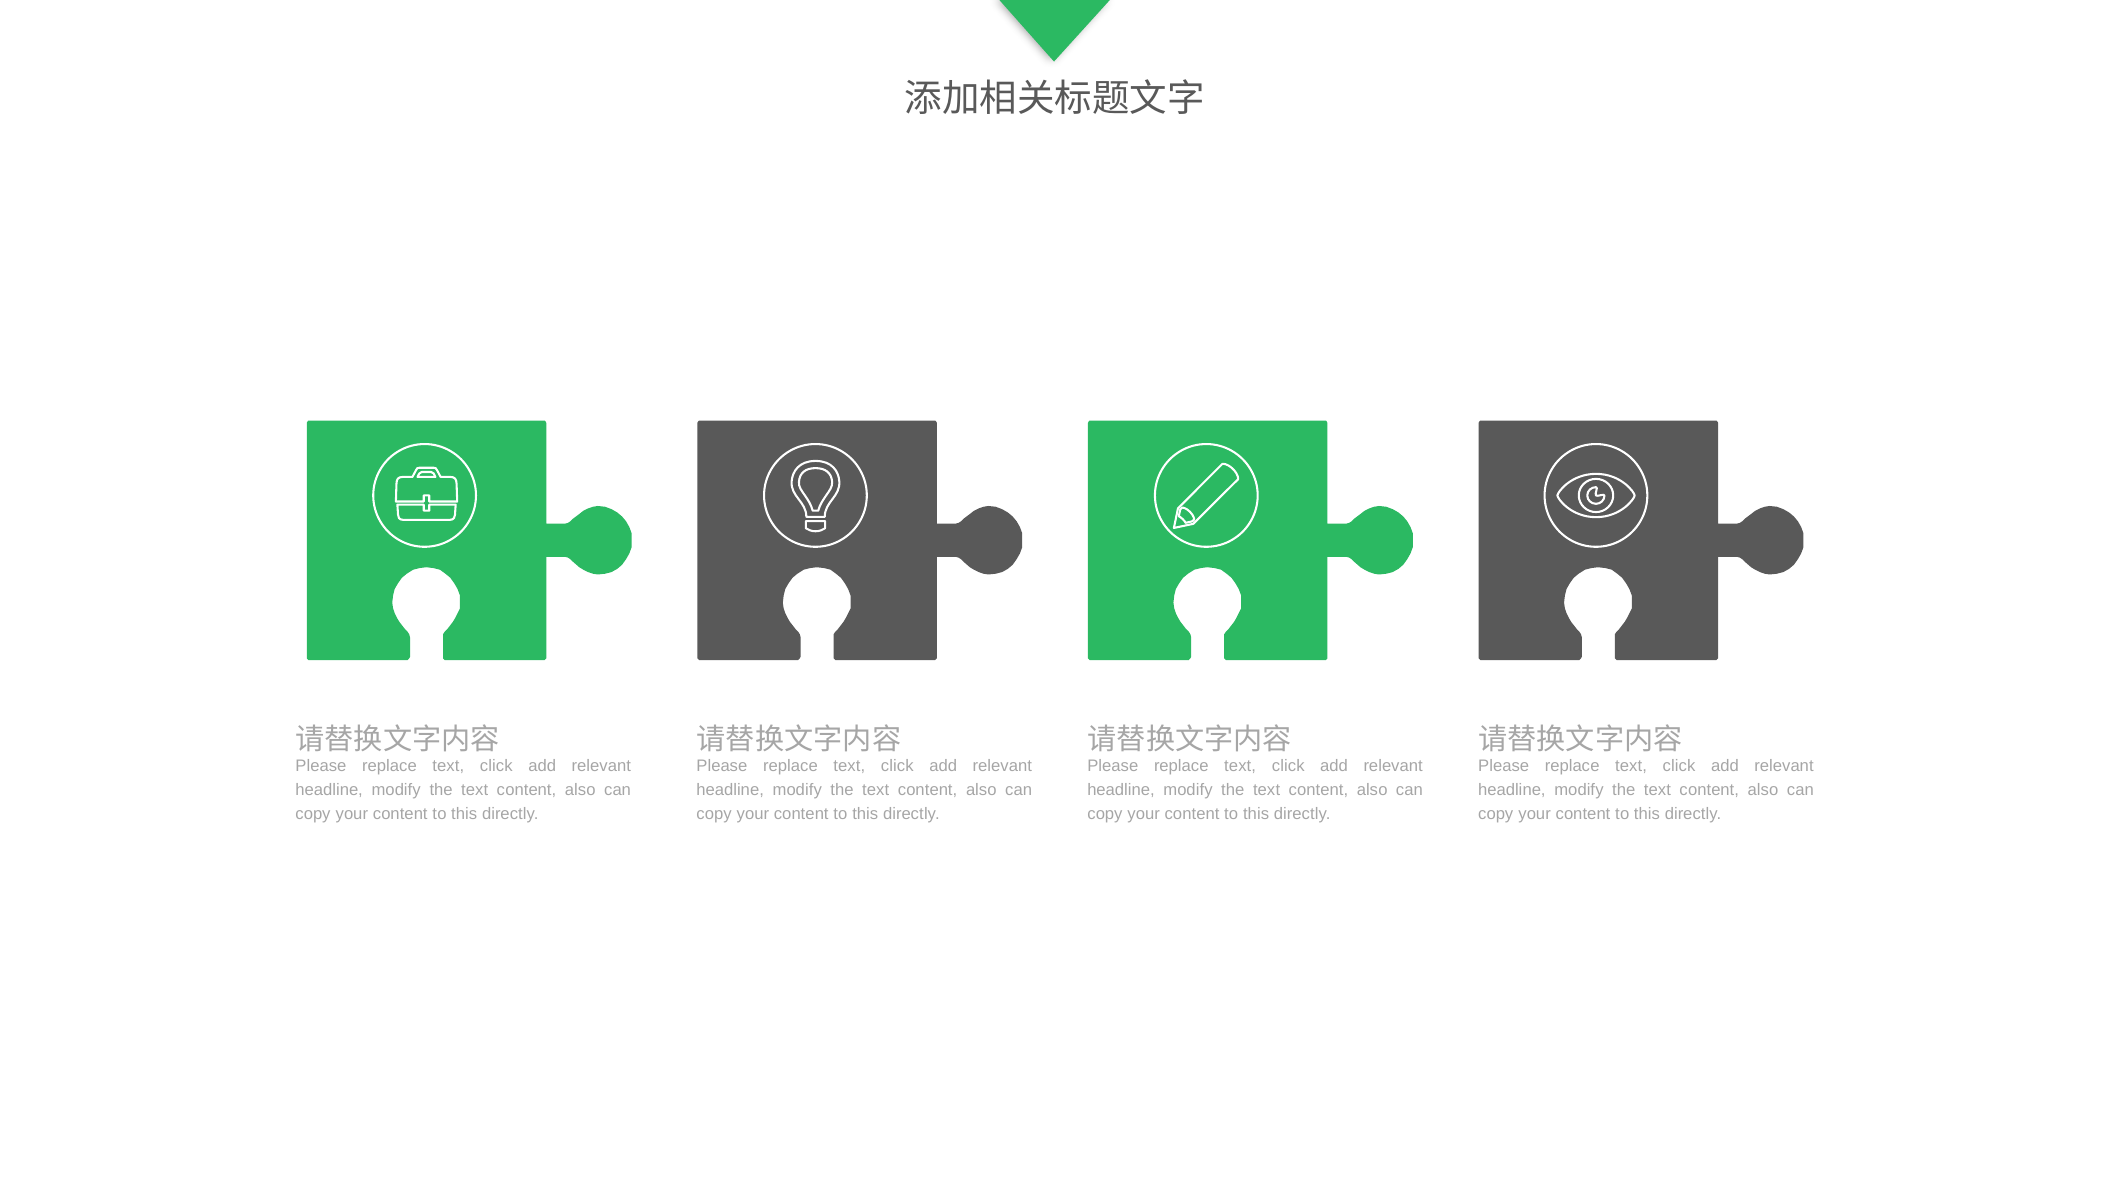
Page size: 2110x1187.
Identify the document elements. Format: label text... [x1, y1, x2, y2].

text_box Please replace text, click add relevant headline, modify the text content, also can copy your content to this directly. [1478, 750, 1815, 823]
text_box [1154, 444, 1258, 547]
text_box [1544, 444, 1648, 547]
text_box [306, 420, 632, 661]
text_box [373, 444, 476, 547]
text_box 请替换文字内容 [295, 713, 561, 750]
text_box [997, 0, 1112, 64]
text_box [764, 444, 867, 547]
text_box Please replace text, click add relevant headline, modify the text content, also can copy your content to this directly. [295, 750, 632, 823]
text_box Please replace text, click add relevant headline, modify the text content, also can copy your content to this directly. [1087, 750, 1424, 823]
text_box [1478, 420, 1804, 661]
text_box 请替换文字内容 [1478, 713, 1743, 750]
text_box 请替换文字内容 [1087, 713, 1353, 750]
text_box 请替换文字内容 [696, 713, 962, 750]
text_box Please replace text, click add relevant headline, modify the text content, also can copy your content to this directly. [696, 750, 1033, 823]
text_box [1087, 420, 1413, 661]
text_box [697, 420, 1023, 661]
text_box 添加相关标题文字 [871, 67, 1238, 125]
